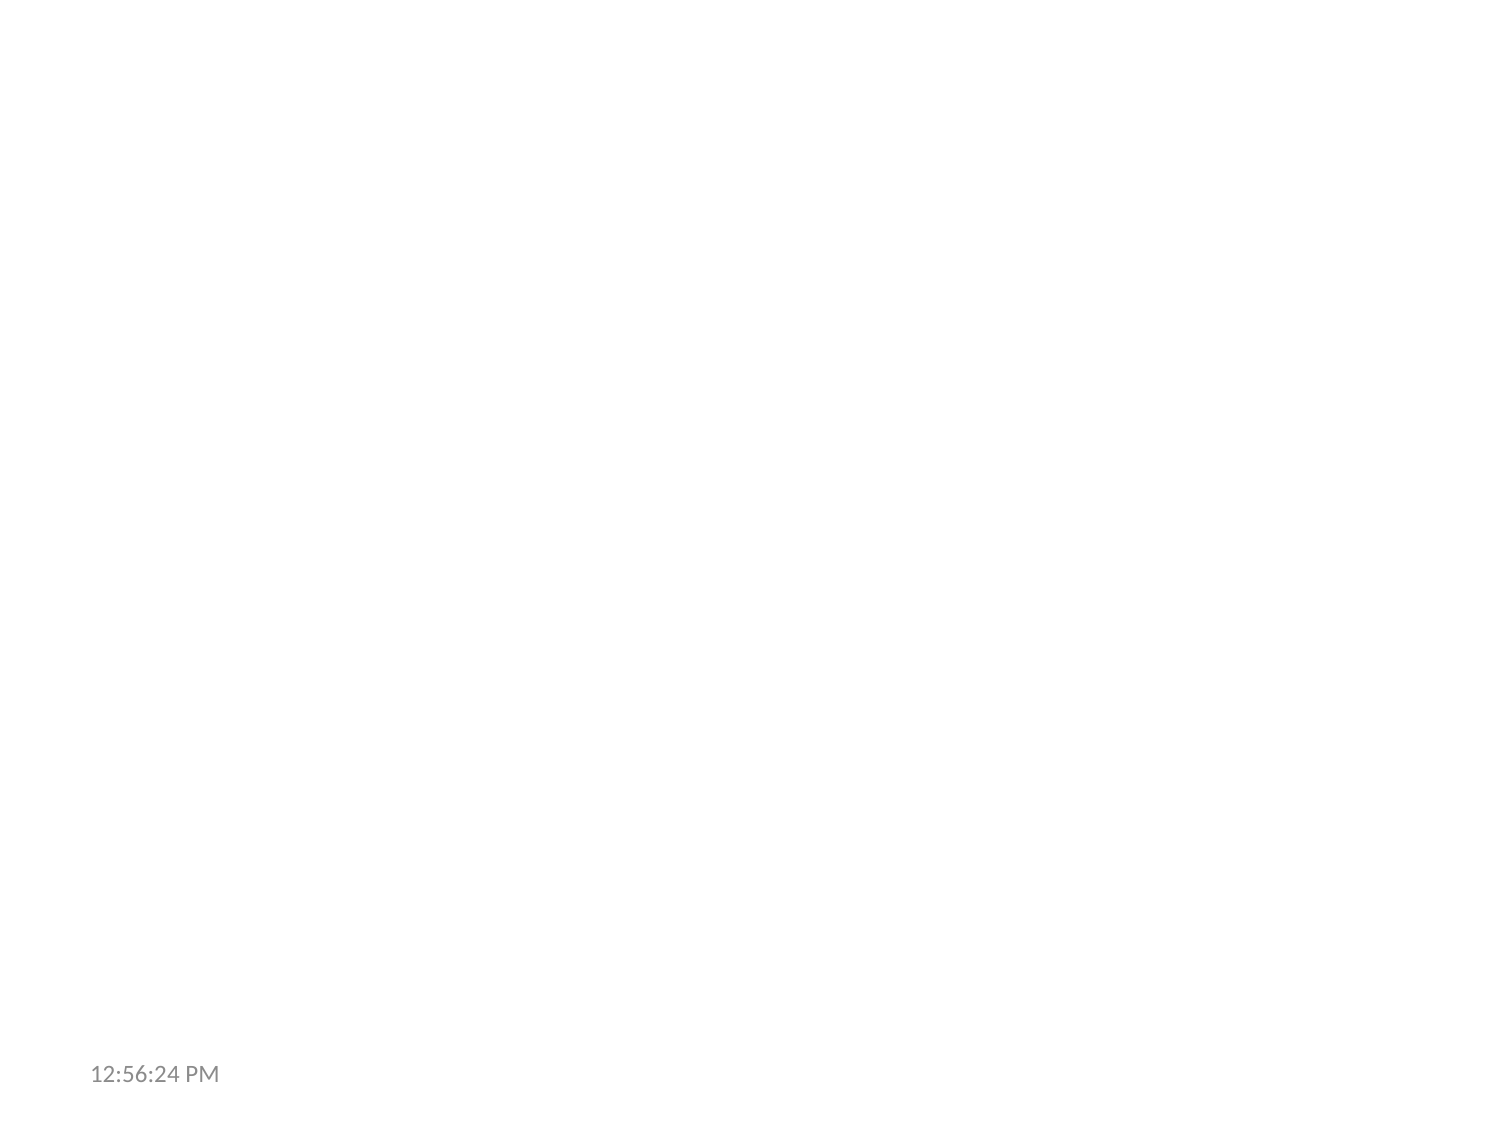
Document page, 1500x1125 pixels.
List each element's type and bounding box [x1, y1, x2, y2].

slide_number [75, 1042, 425, 1103]
